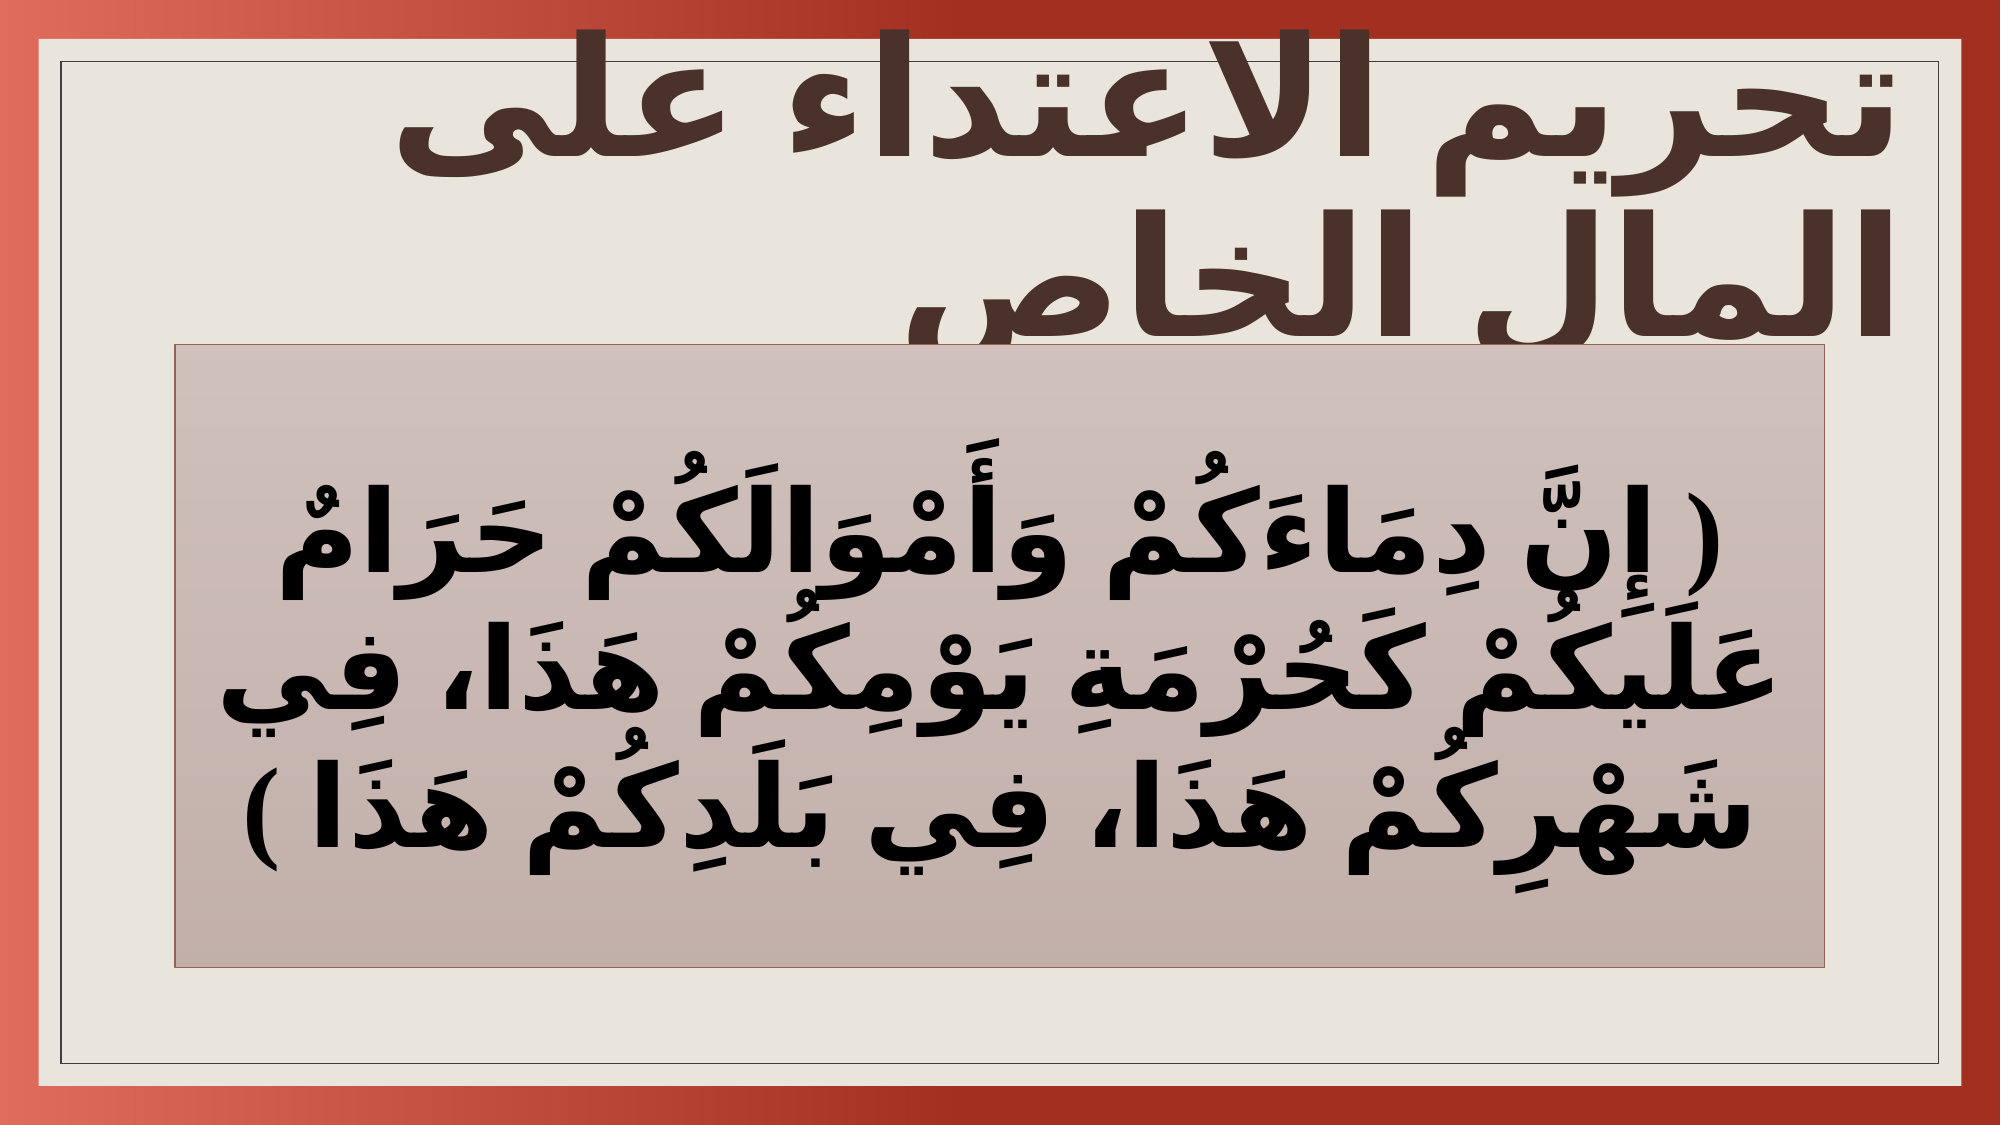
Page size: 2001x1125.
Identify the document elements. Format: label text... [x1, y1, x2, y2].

list ( إِنَّ دِمَاءَكُمْ وَأَمْوَالَكُمْ حَرَامٌ عَلَيكُمْ كَحُرْمَةِ يَوْمِكُمْ هَذَا، فِي شَهْرِكُمْ هَذَا، فِي بَلَدِكُمْ هَذَا ) [174, 344, 1825, 968]
title تحريم الاعتداء على المال الخاص [95, 92, 1921, 292]
